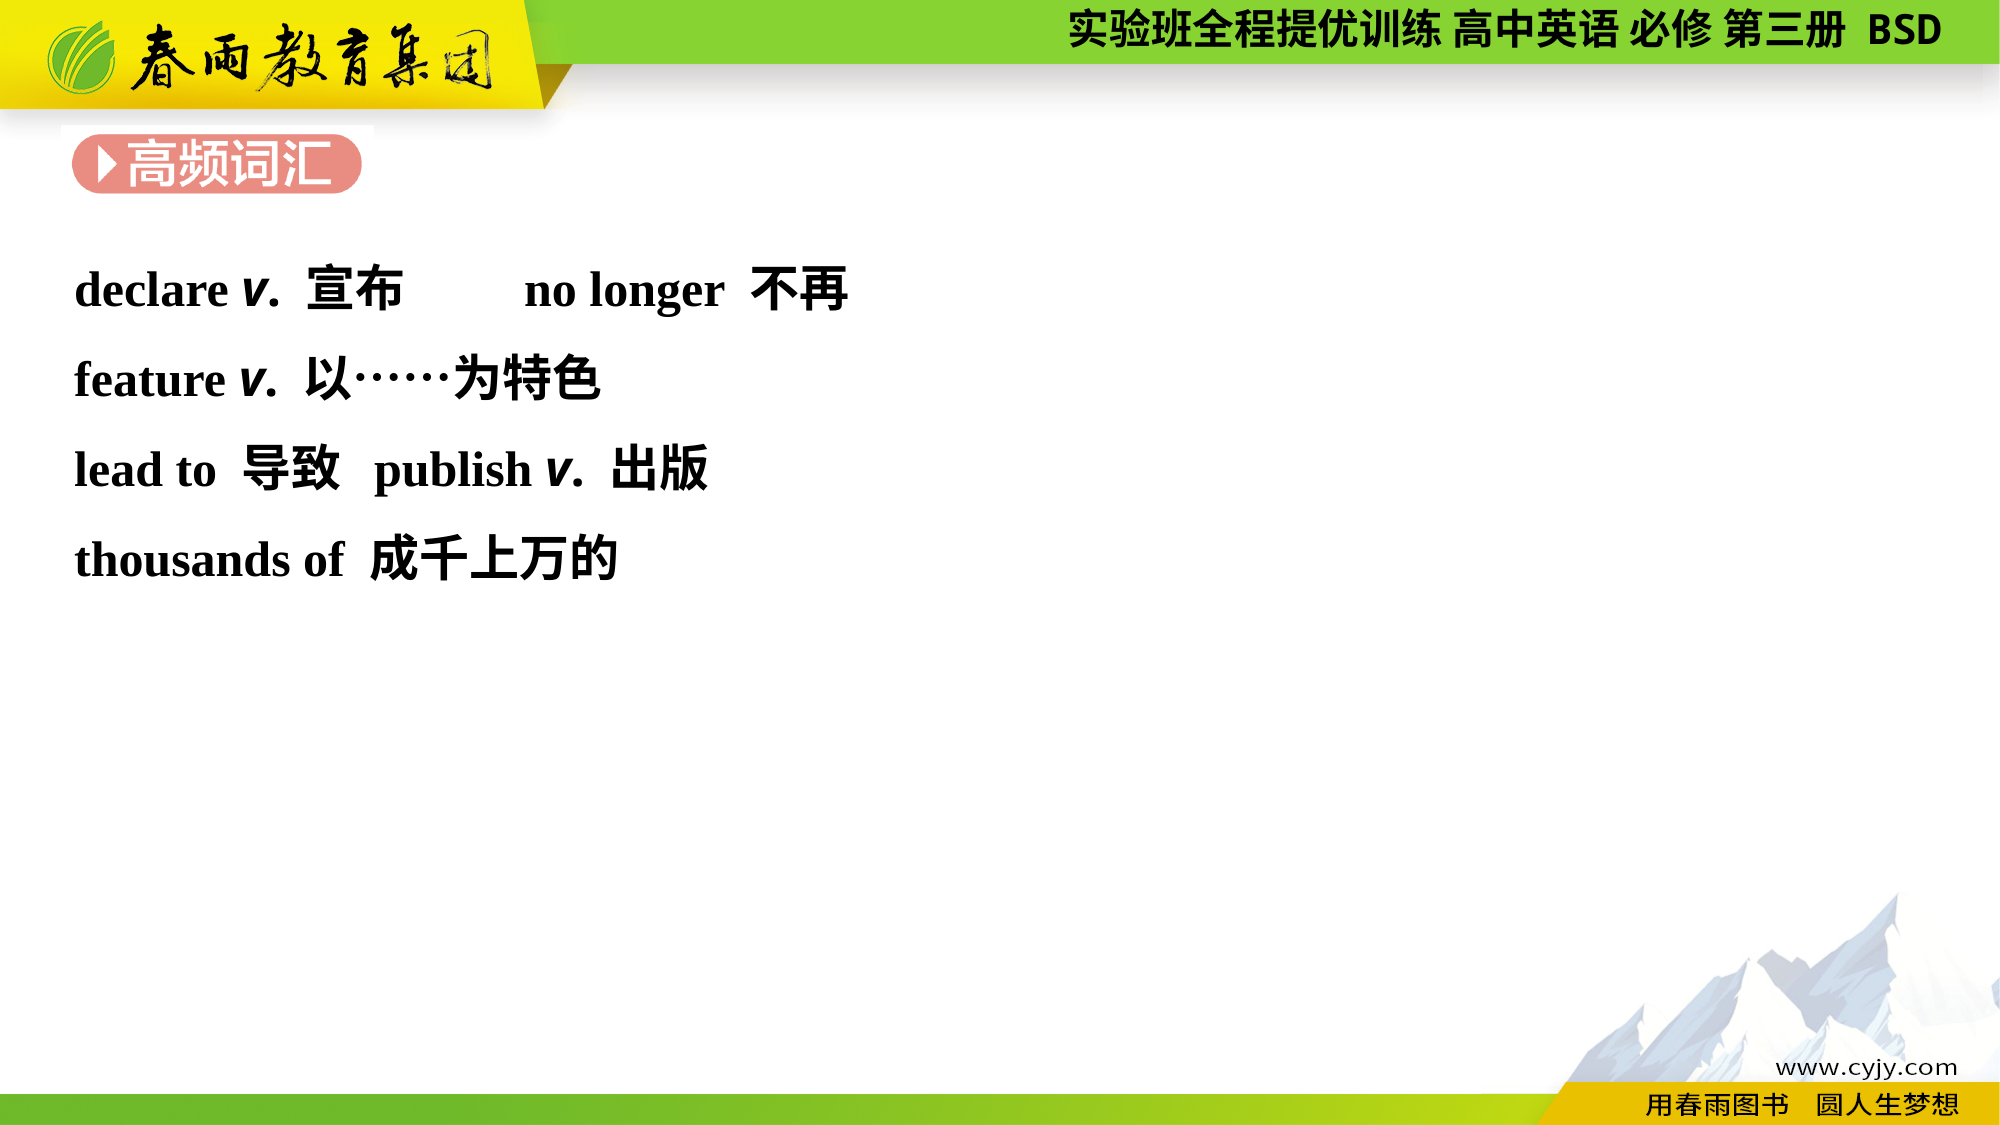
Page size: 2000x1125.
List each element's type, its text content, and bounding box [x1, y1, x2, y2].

list declare v. 宣布 no longer 不再 feature v. 以……为特色 lead to 导致 publish v. 出版 thousands of 成千上万的 [59, 218, 1944, 598]
picture [0, 0, 2000, 1125]
